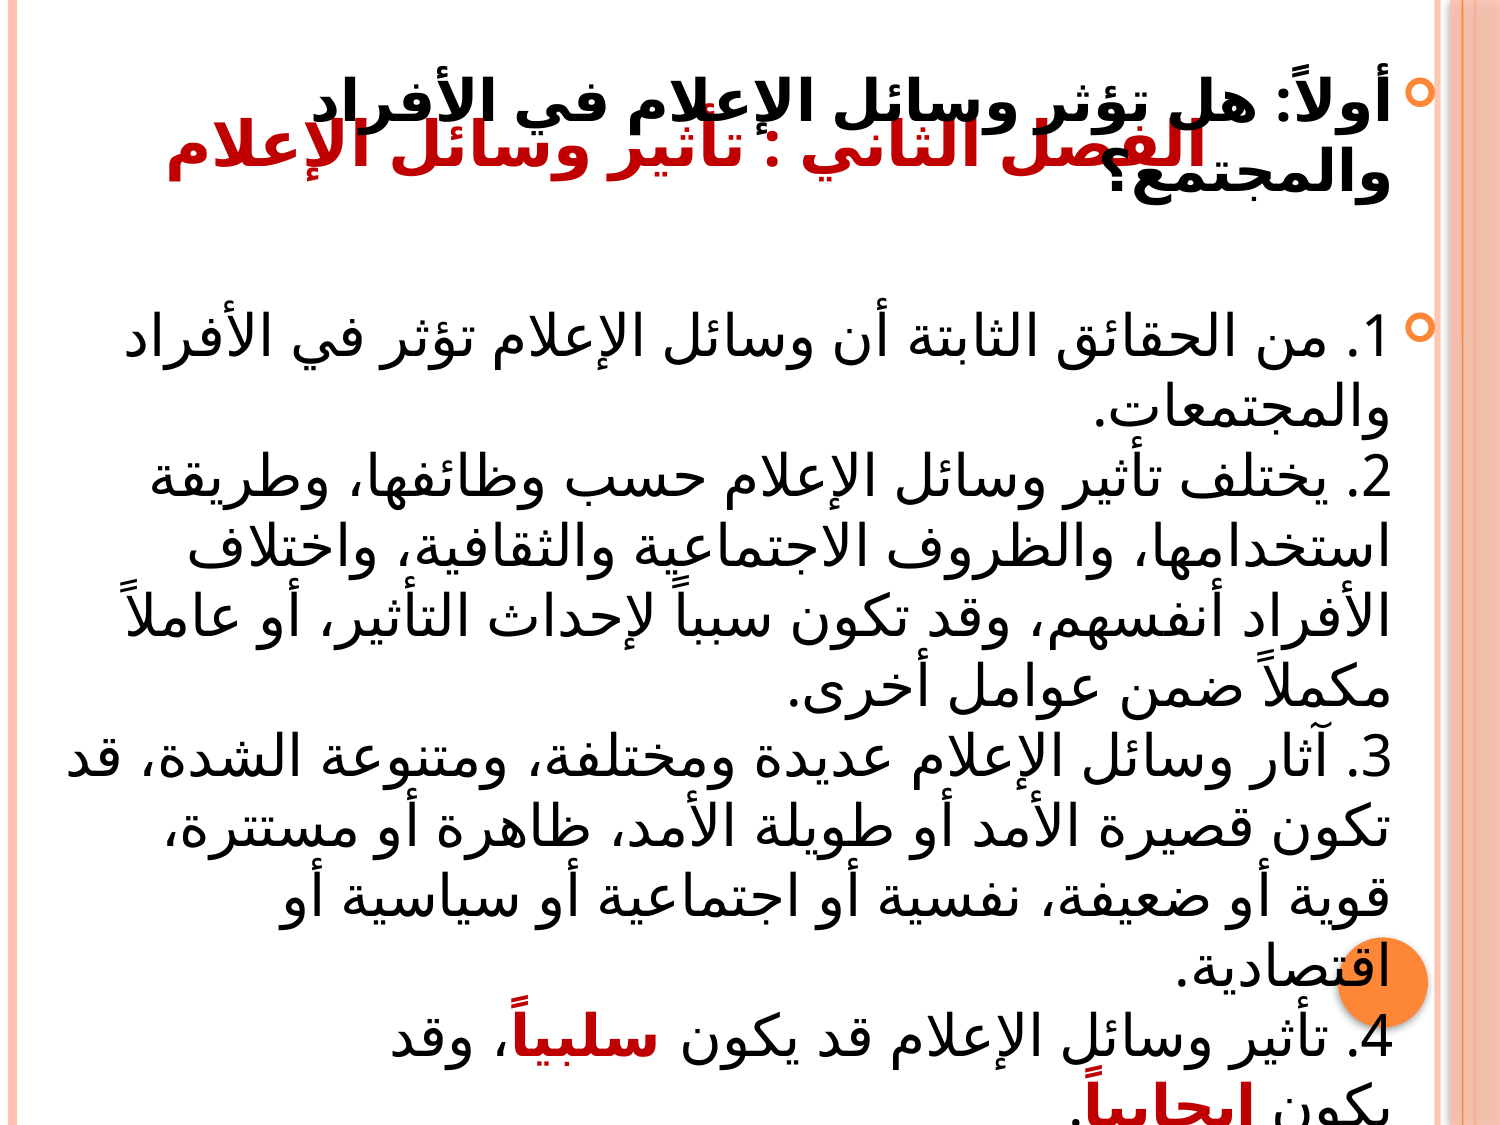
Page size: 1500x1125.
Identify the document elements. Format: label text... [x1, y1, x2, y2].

title الفصل الثاني : تأثير وسائل الإعلام [75, 45, 1300, 210]
list أولاً: هل تؤثر وسائل الإعلام في الأفراد والمجتمع؟ 1. من الحقائق الثابتة أن وسائل الإعلام تؤثر في الأفراد والمجتمعات. 2. يختلف تأثير وسائل الإعلام حسب وظائفها، وطريقة استخدامها، والظروف الاجتماعية والثقافية، واختلاف الأفراد أنفسهم، وقد تكون سبباً لإحداث التأثير، أو عاملاً مكملاً ضمن عوامل أخرى. 3. آثار وسائل الإعلام عديدة ومختلفة، ومتنوعة الشدة، قد تكون قصيرة الأمد أو طويلة الأمد، ظاهرة أو مستترة، قوية أو ضعيفة، نفسية أو اجتماعية أو سياسية أو اقتصادية. 4. تأثير وسائل الإعلام قد يكون سلبياً، وقد يكون إيجابياً. [35, 210, 1454, 1062]
